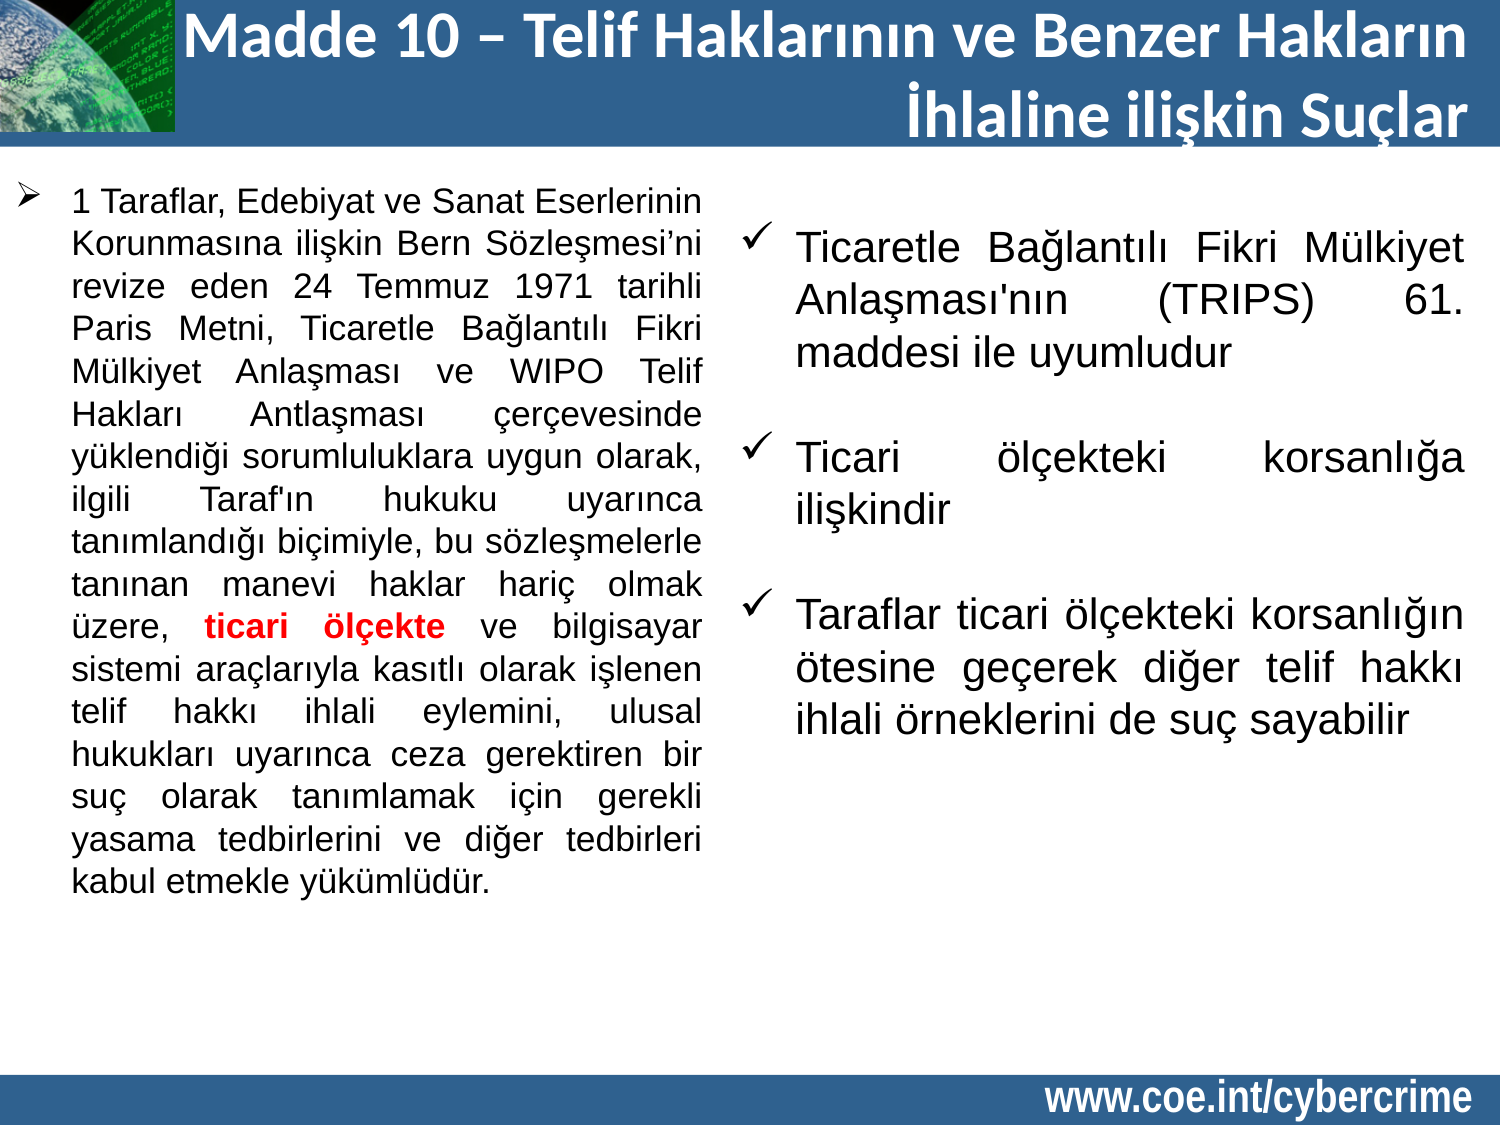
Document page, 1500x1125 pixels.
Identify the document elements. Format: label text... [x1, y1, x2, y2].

picture [0, 0, 175, 132]
text_box Ticaretle Bağlantılı Fikri Mülkiyet Anlaşması'nın (TRIPS) 61. maddesi ile uyumludur Ticari ölçekteki korsanlığa ilişkindir Taraflar ticari ölçekteki korsanlığın ötesine geçerek diğer telif hakkı ihlali örneklerini de suç sayabilir [724, 211, 1480, 752]
text_box www.coe.int/cybercrime [1030, 1059, 1500, 1125]
text_box 1 Taraflar, Edebiyat ve Sanat Eserlerinin Korunmasına ilişkin Bern Sözleşmesi’ni revize eden 24 Temmuz 1971 tarihli Paris Metni, Ticaretle Bağlantılı Fikri Mülkiyet Anlaşması ve WIPO Telif Hakları Antlaşması çerçevesinde yüklendiği sorumluluklara uygun olarak, ilgili Taraf'ın hukuku uyarınca tanımlandığı biçimiyle, bu sözleşmelerle tanınan manevi haklar hariç olmak üzere, ticari ölçekte ve bilgisayar sistemi araçlarıyla kasıtlı olarak işlenen telif hakkı ihlali eylemini, ulusal hukukları uyarınca ceza gerektiren bir suç olarak tanımlamak için gerekli yasama tedbirlerini ve diğer tedbirleri kabul etmekle yükümlüdür. [0, 170, 718, 951]
text_box Madde 10 – Telif Haklarının ve Benzer Hakların İhlaline ilişkin Suçlar [0, 0, 1500, 149]
text_box [0, 1073, 1030, 1125]
